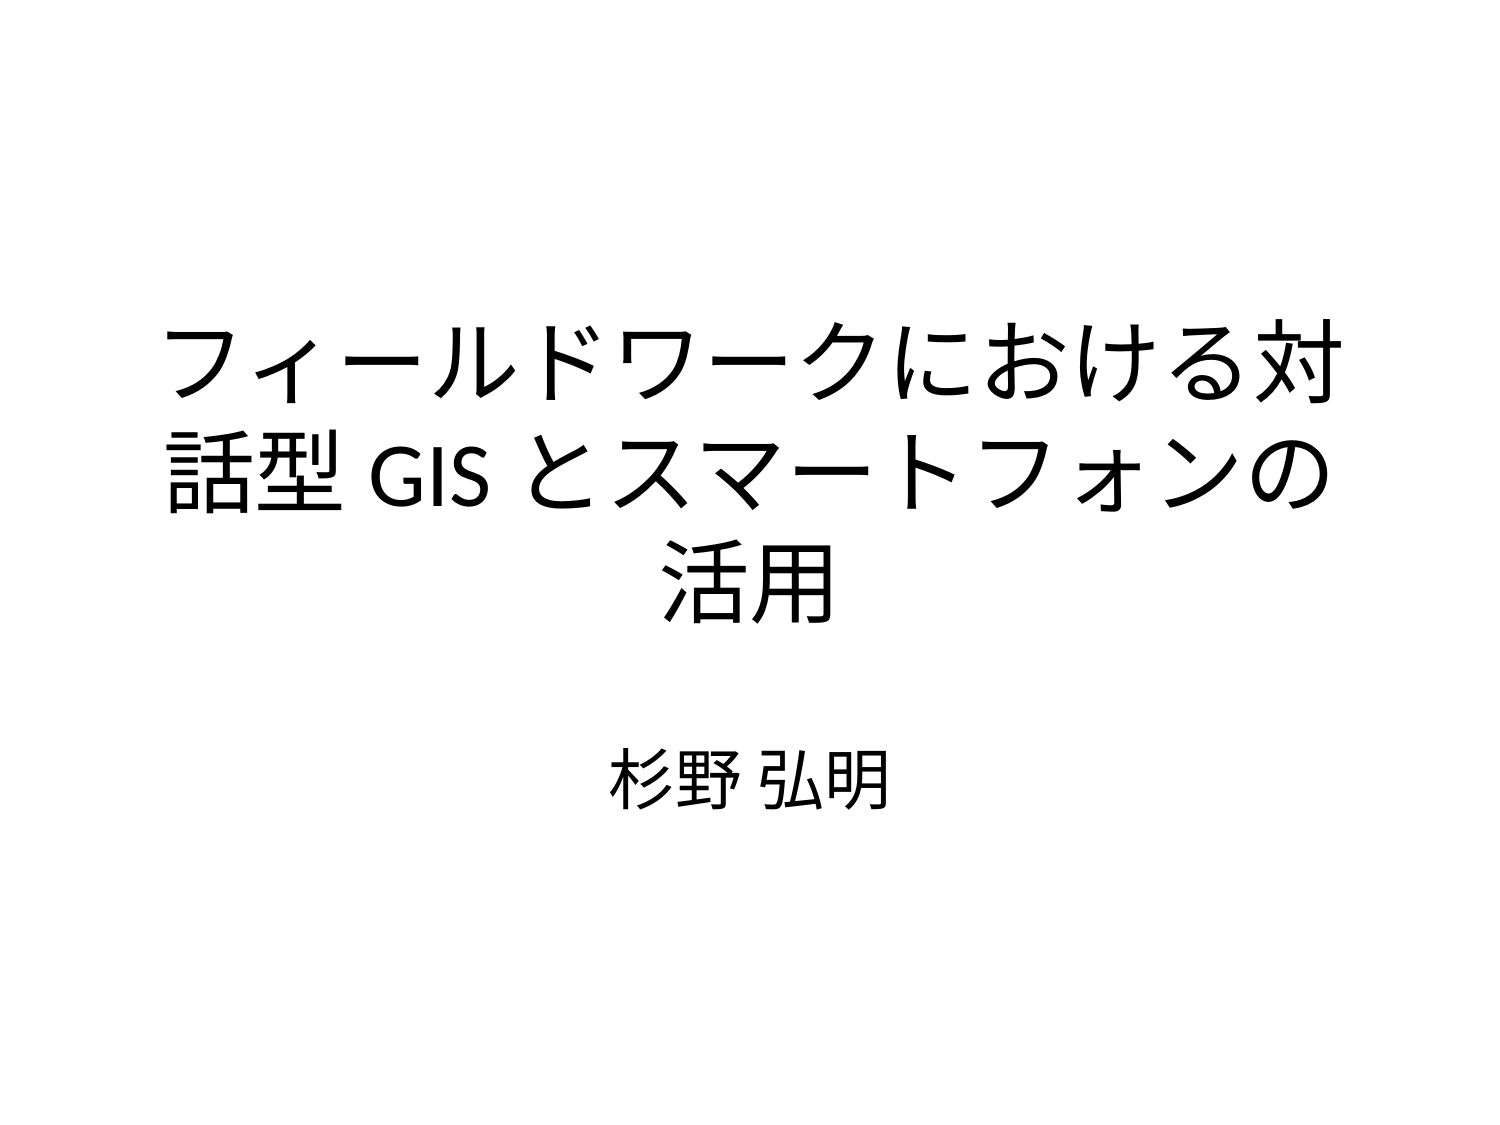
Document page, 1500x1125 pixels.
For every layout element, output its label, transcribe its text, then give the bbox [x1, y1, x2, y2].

subtitle 杉野 弘明 [225, 637, 1275, 925]
title フィールドワークにおける対話型GISとスマートフォンの活用 [112, 349, 1388, 591]
